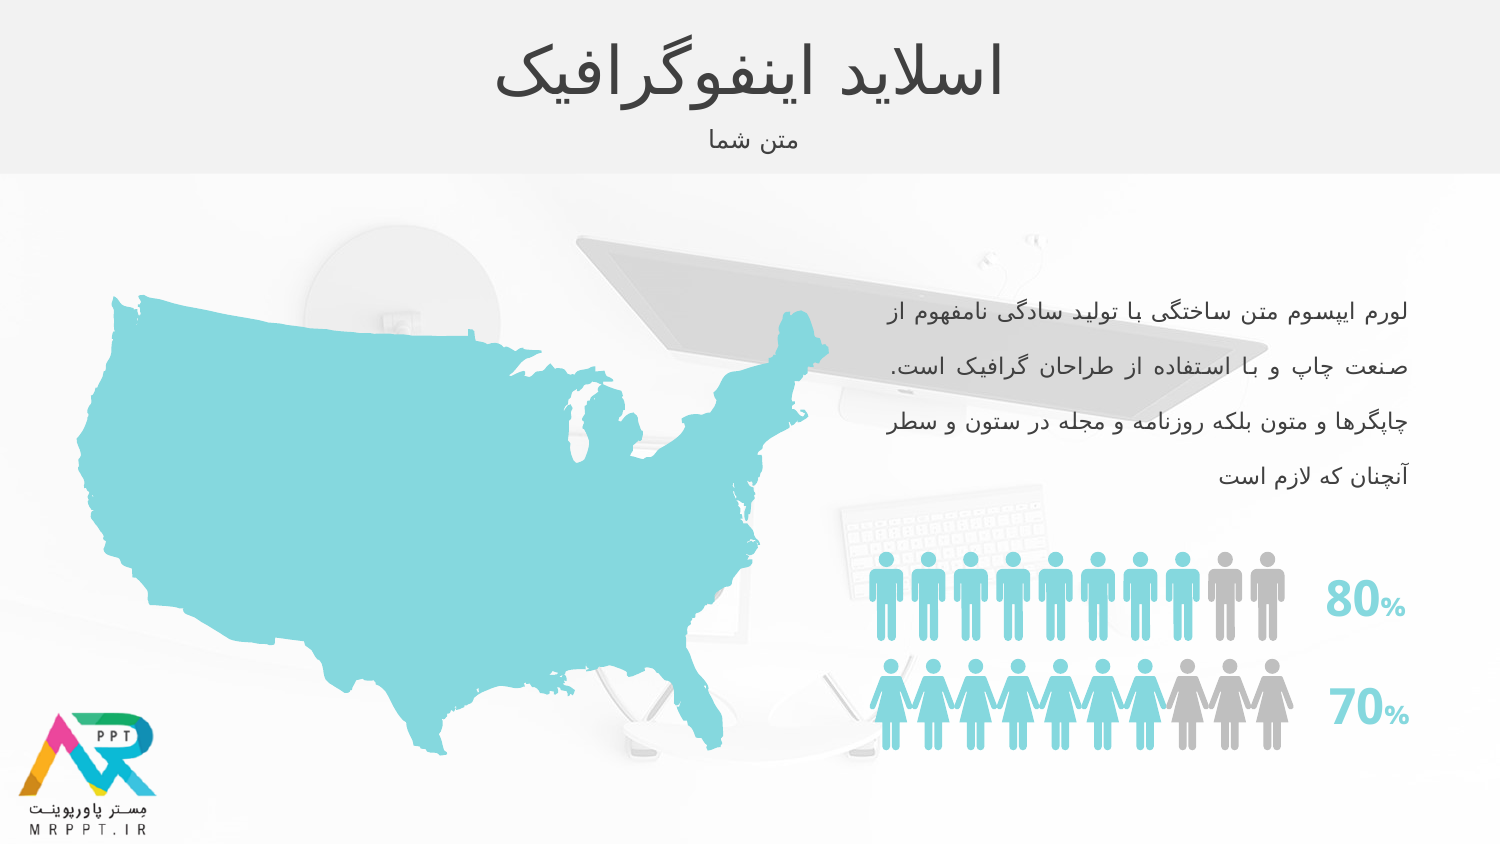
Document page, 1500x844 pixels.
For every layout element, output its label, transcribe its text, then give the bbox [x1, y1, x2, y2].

list اسلاید اینفوگرافیک [0, 20, 1500, 114]
list متن شما [0, 114, 1500, 162]
text_box 70% [1313, 667, 1425, 742]
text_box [869, 551, 1285, 642]
text_box لورم ایپسوم متن ساختگی با تولید سادگی نامفهوم از صنعت چاپ و با استفاده از طراحان گرافیک است. چاپگرها و متون بلکه روزنامه و مجله در ستون و سطر آنچنان که لازم است [871, 261, 1424, 497]
text_box 80% [1310, 559, 1422, 634]
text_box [869, 658, 1294, 751]
text_box [76, 294, 829, 756]
picture [0, 174, 1500, 844]
